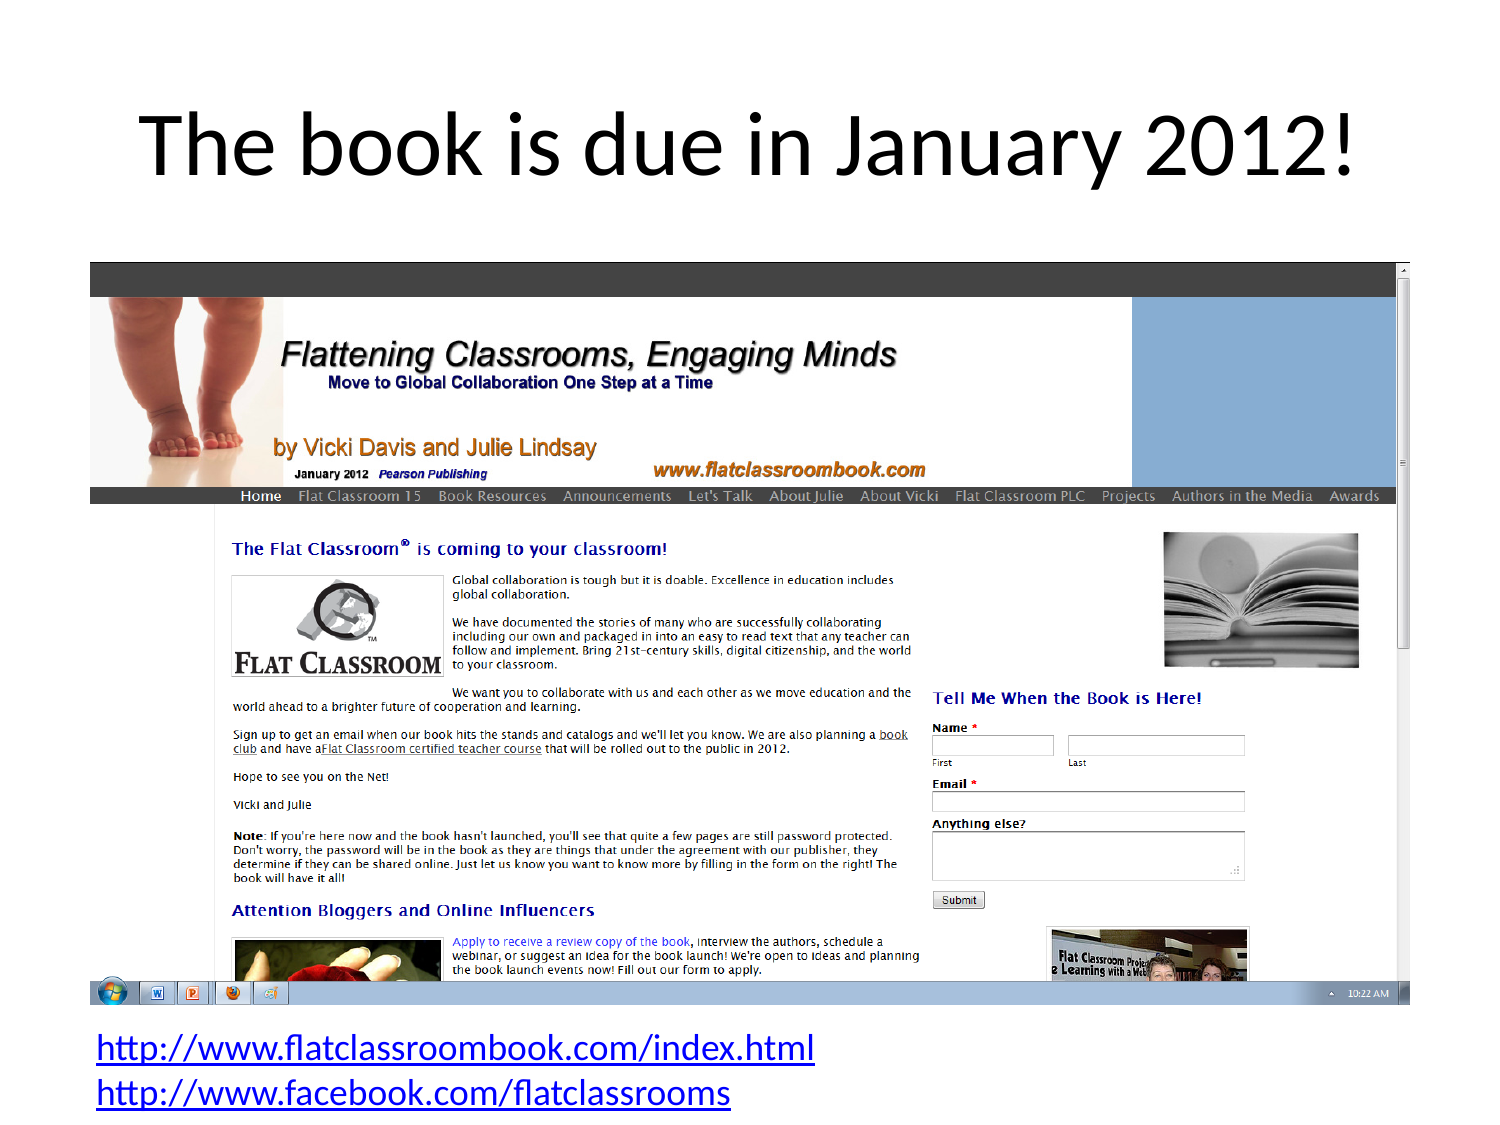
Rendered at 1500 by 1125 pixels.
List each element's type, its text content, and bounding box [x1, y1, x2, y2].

text_box http://www.flatclassroombook.com/index.html http://www.facebook.com/flatclassrooms [81, 1015, 1319, 1121]
title The book is due in January 2012! [75, 45, 1425, 233]
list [89, 262, 1411, 1006]
